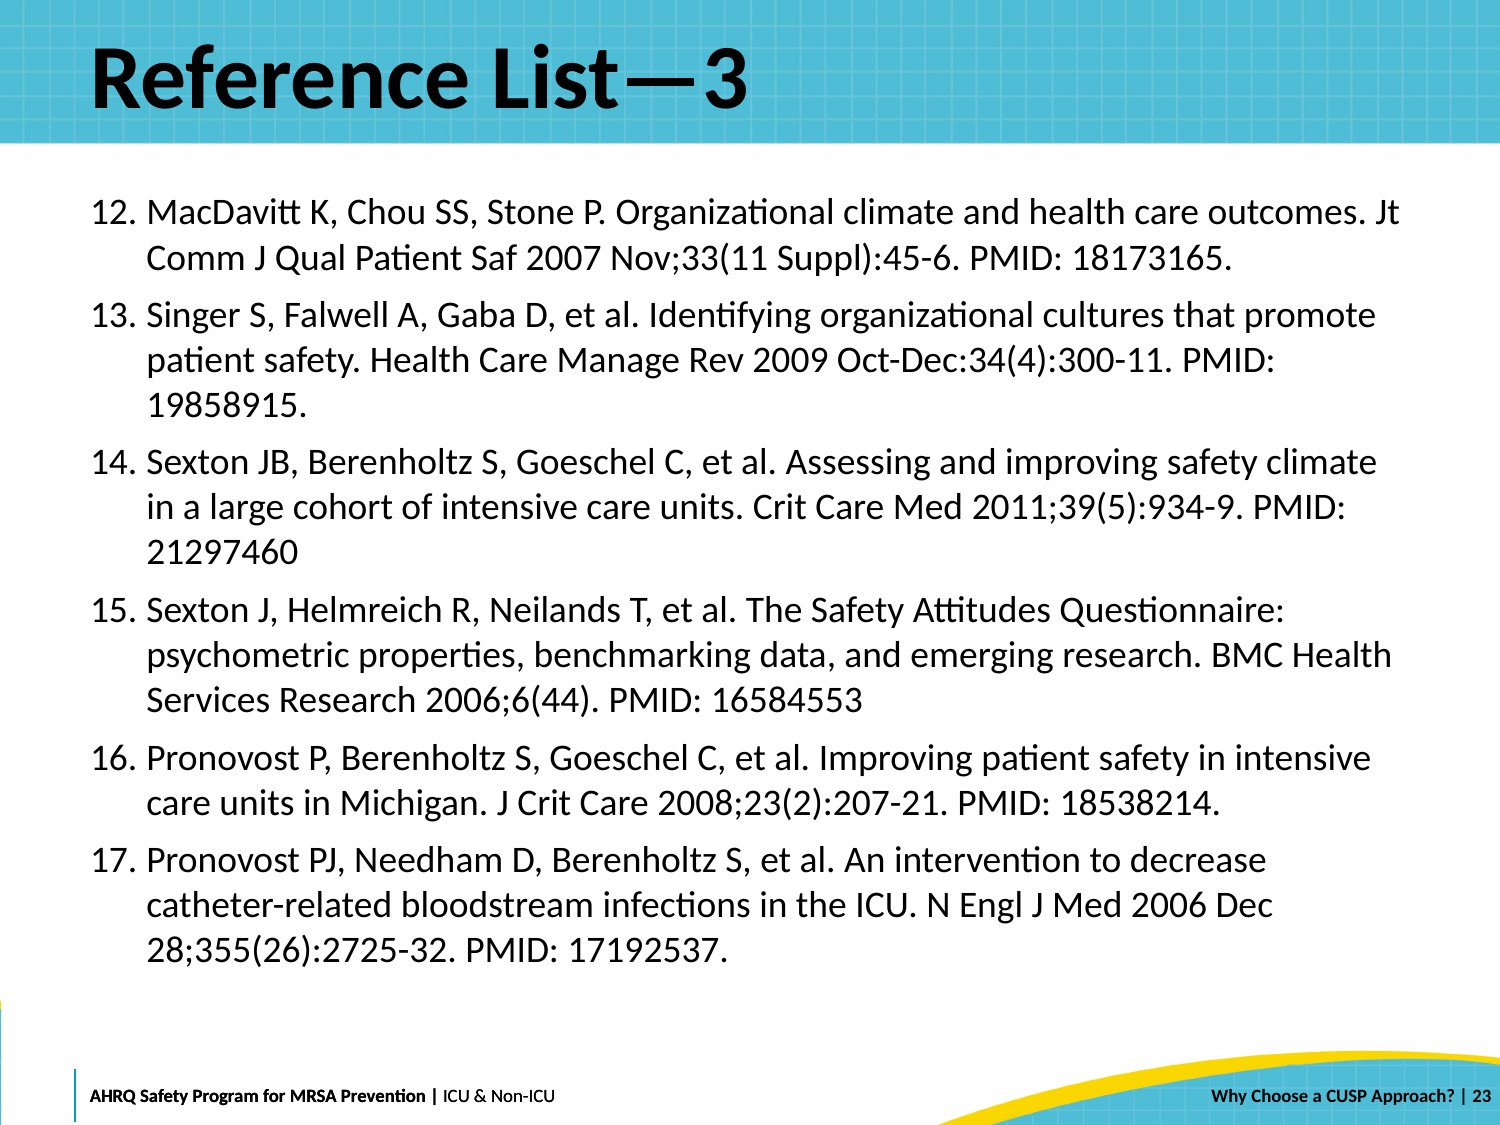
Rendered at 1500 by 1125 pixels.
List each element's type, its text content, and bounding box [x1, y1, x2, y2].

slide_number | 23 [1455, 1065, 1500, 1125]
list MacDavitt K, Chou SS, Stone P. Organizational climate and health care outcomes. Jt Comm J Qual Patient Saf 2007 Nov;33(11 Suppl):45-6. PMID: 18173165. Singer S, Falwell A, Gaba D, et al. Identifying organizational cultures that promote patient safety. Health Care Manage Rev 2009 Oct-Dec:34(4):300-11. PMID: 19858915. Sexton JB, Berenholtz S, Goeschel C, et al. Assessing and improving safety climate in a large cohort of intensive care units. Crit Care Med 2011;39(5):934-9. PMID: 21297460 Sexton J, Helmreich R, Neilands T, et al. The Safety Attitudes Questionnaire: psychometric properties, benchmarking data, and emerging research. BMC Health Services Research 2006;6(44). PMID: 16584553 Pronovost P, Berenholtz S, Goeschel C, et al. Improving patient safety in intensive care units in Michigan. J Crit Care 2008;23(2):207-21. PMID: 18538214. Pronovost PJ, Needham D, Berenholtz S, et al. An intervention to decrease catheter-related bloodstream infections in the ICU. N Engl J Med 2006 Dec 28;355(26):2725-32. PMID: 17192537. [75, 179, 1425, 1035]
title Reference List—3 [75, 0, 1425, 150]
picture [0, 0, 1500, 1125]
